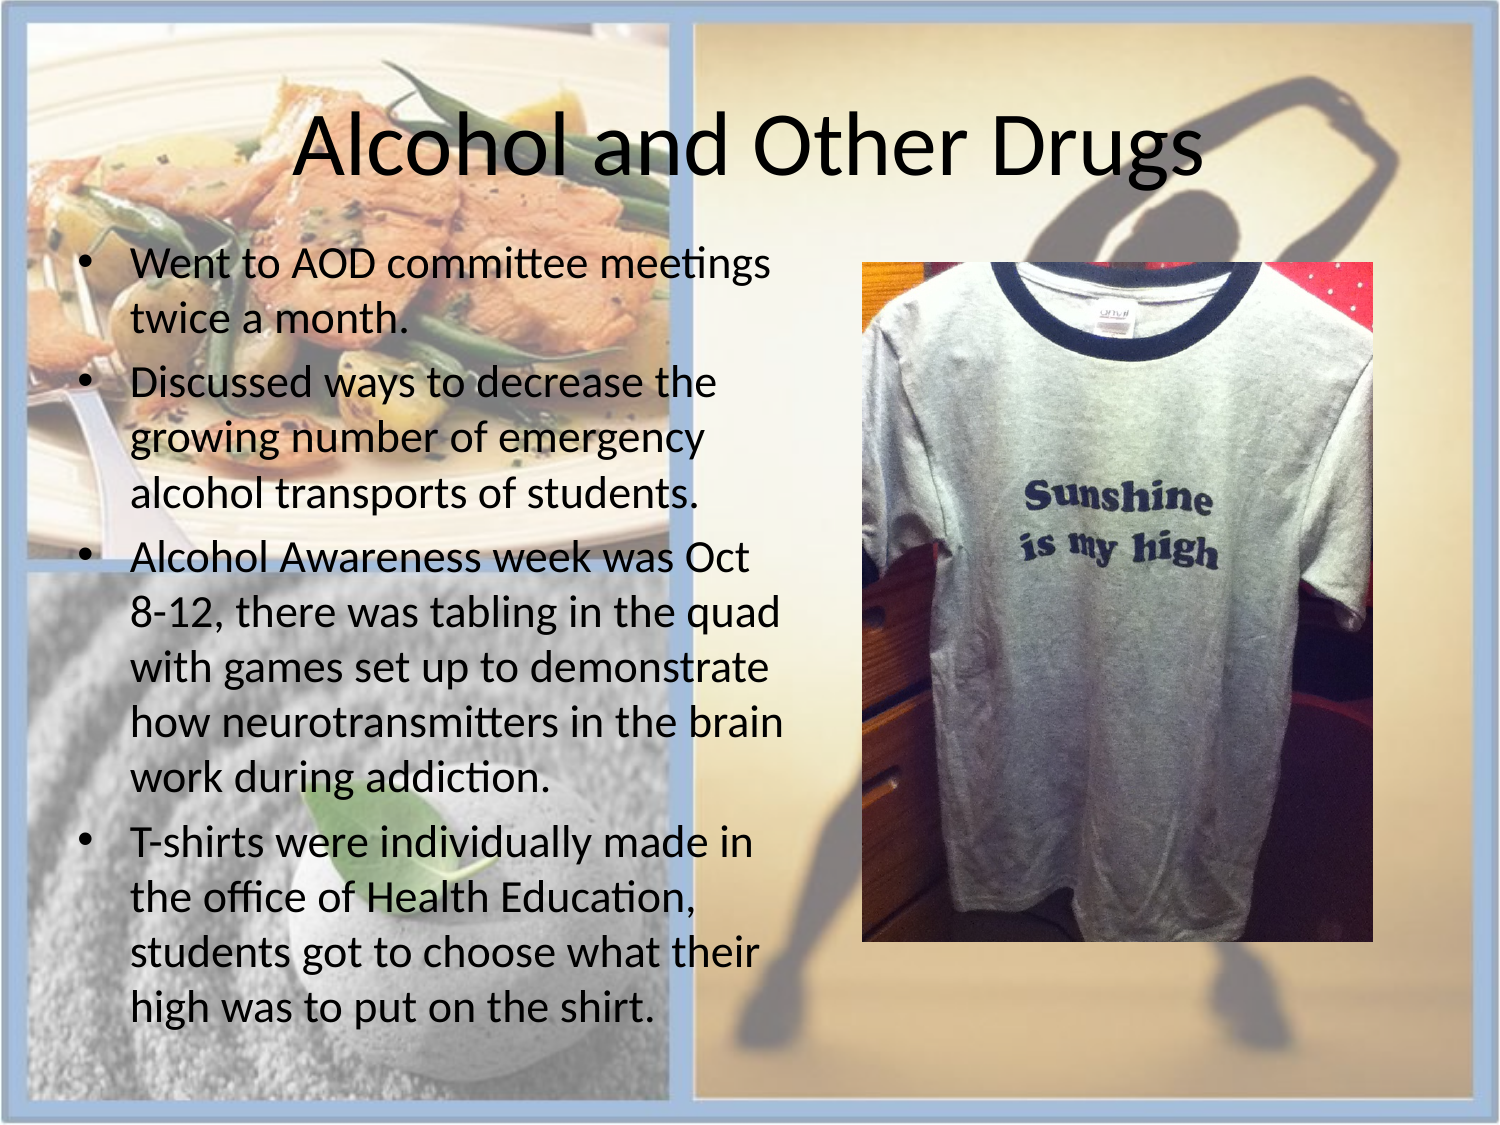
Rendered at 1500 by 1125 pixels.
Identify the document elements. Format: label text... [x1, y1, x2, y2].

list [862, 262, 1373, 943]
title Alcohol and Other Drugs [75, 45, 1425, 233]
list Went to AOD committee meetings twice a month. Discussed ways to decrease the growing number of emergency alcohol transports of students. Alcohol Awareness week was Oct 8-12, there was tabling in the quad with games set up to demonstrate how neurotransmitters in the brain work during addiction. T-shirts were individually made in the office of Health Education, students got to choose what their high was to put on the shirt. [62, 224, 800, 1100]
